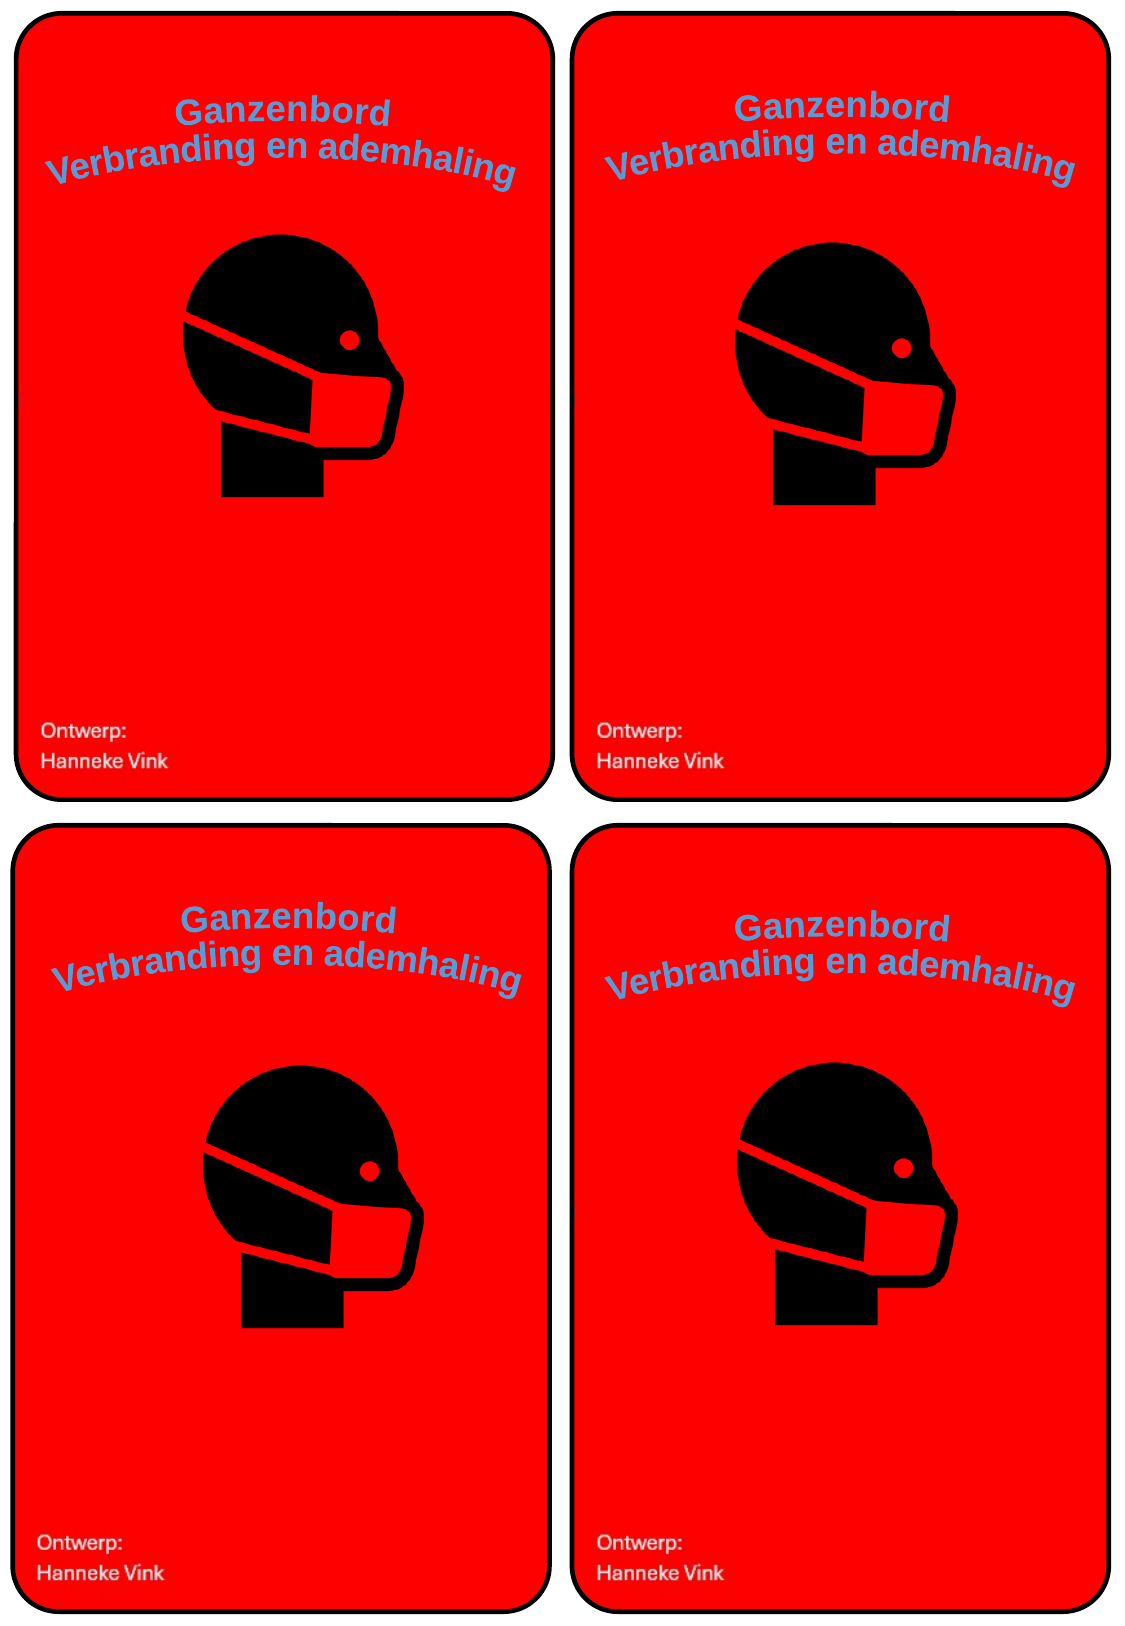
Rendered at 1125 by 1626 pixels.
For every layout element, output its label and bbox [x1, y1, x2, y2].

picture [682, 224, 994, 536]
text_box [570, 824, 1110, 1613]
text_box [15, 12, 554, 801]
text_box [570, 12, 1110, 801]
picture [685, 1044, 996, 1356]
picture [131, 216, 442, 528]
picture [151, 1047, 462, 1359]
text_box [11, 824, 551, 1613]
